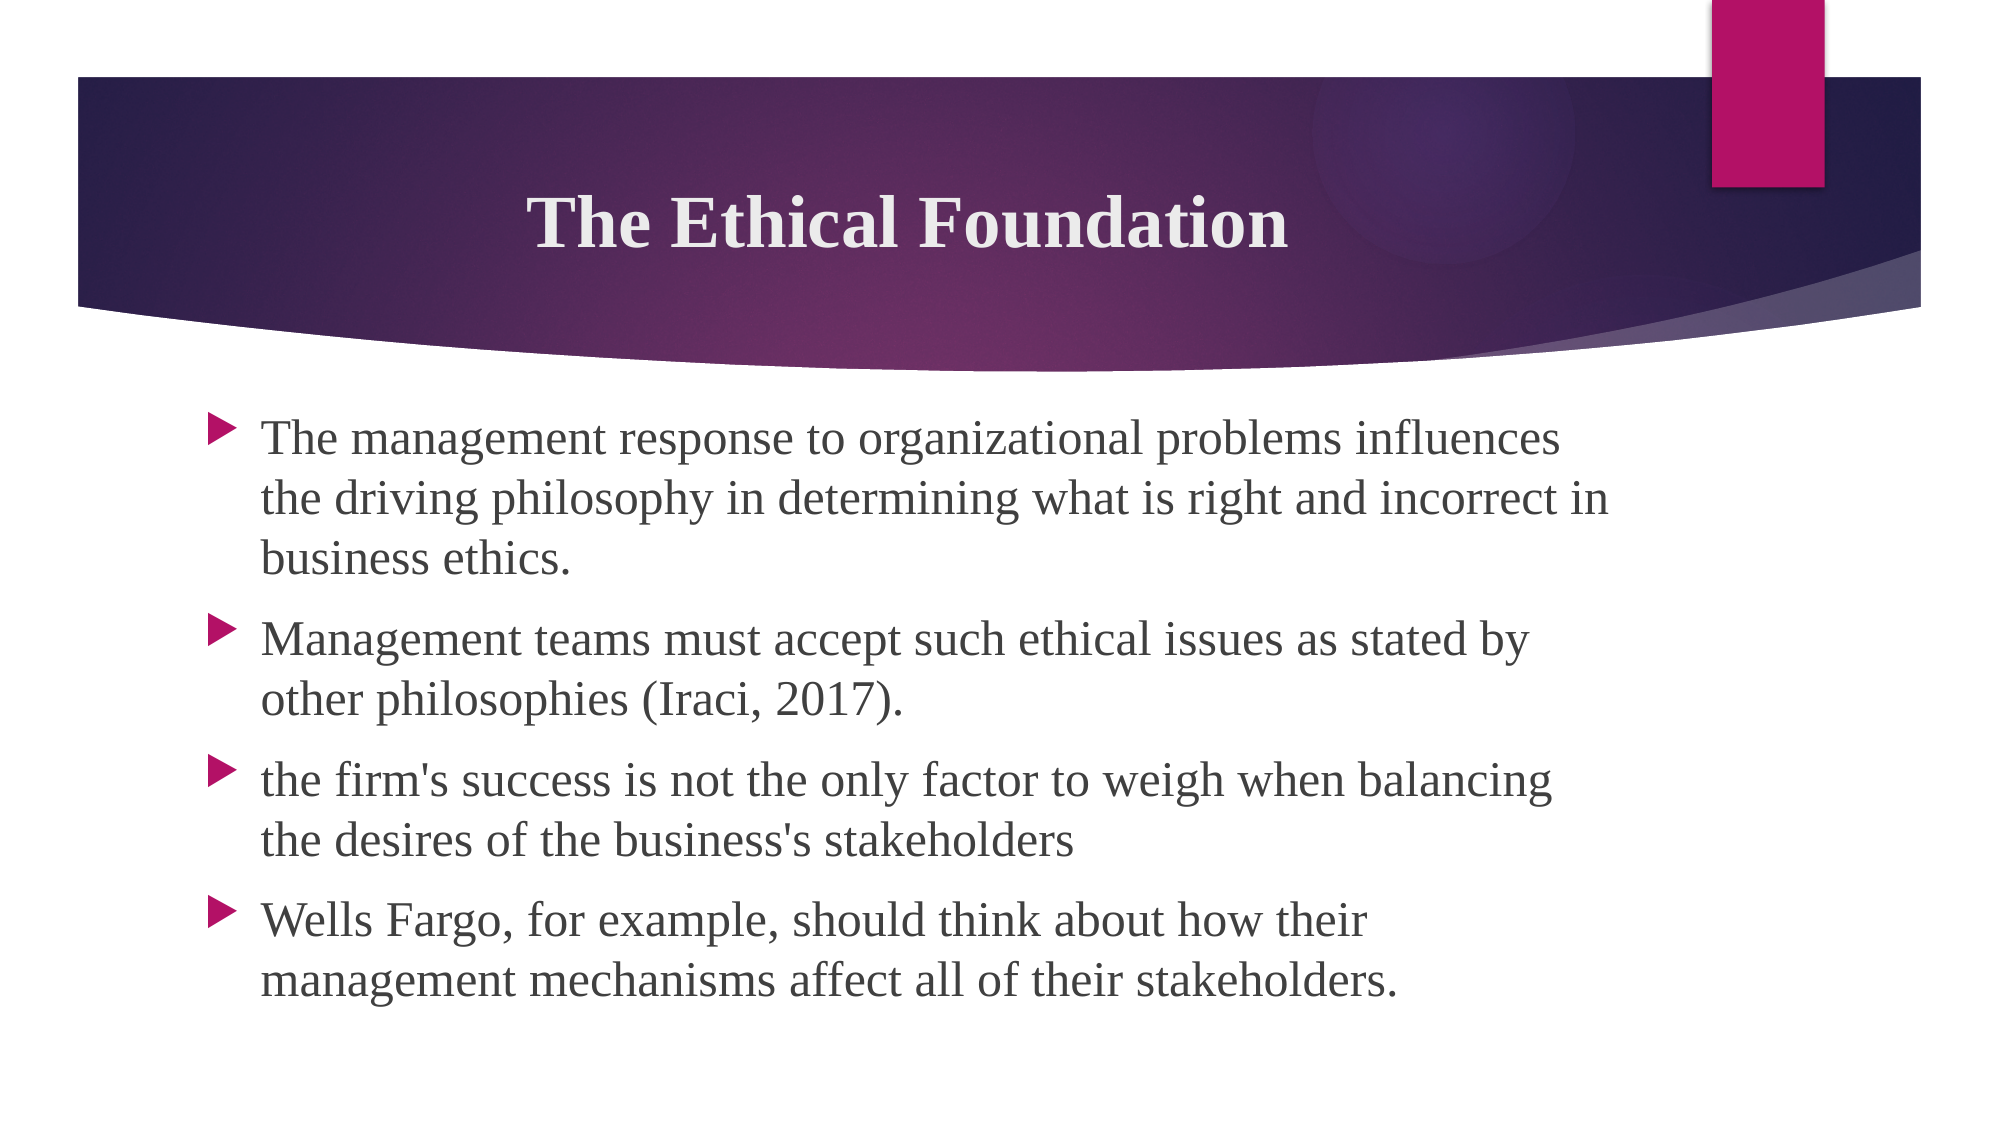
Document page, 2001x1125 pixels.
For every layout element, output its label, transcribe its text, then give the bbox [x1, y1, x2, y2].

list The management response to organizational problems influences the driving philosophy in determining what is right and incorrect in business ethics. Management teams must accept such ethical issues as stated by other philosophies (Iraci, 2017). the firm's success is not the only factor to weigh when balancing the desires of the business's stakeholders Wells Fargo, for example, should think about how their management mechanisms affect all of their stakeholders. [189, 396, 1638, 1082]
title The Ethical Foundation [189, 159, 1627, 276]
